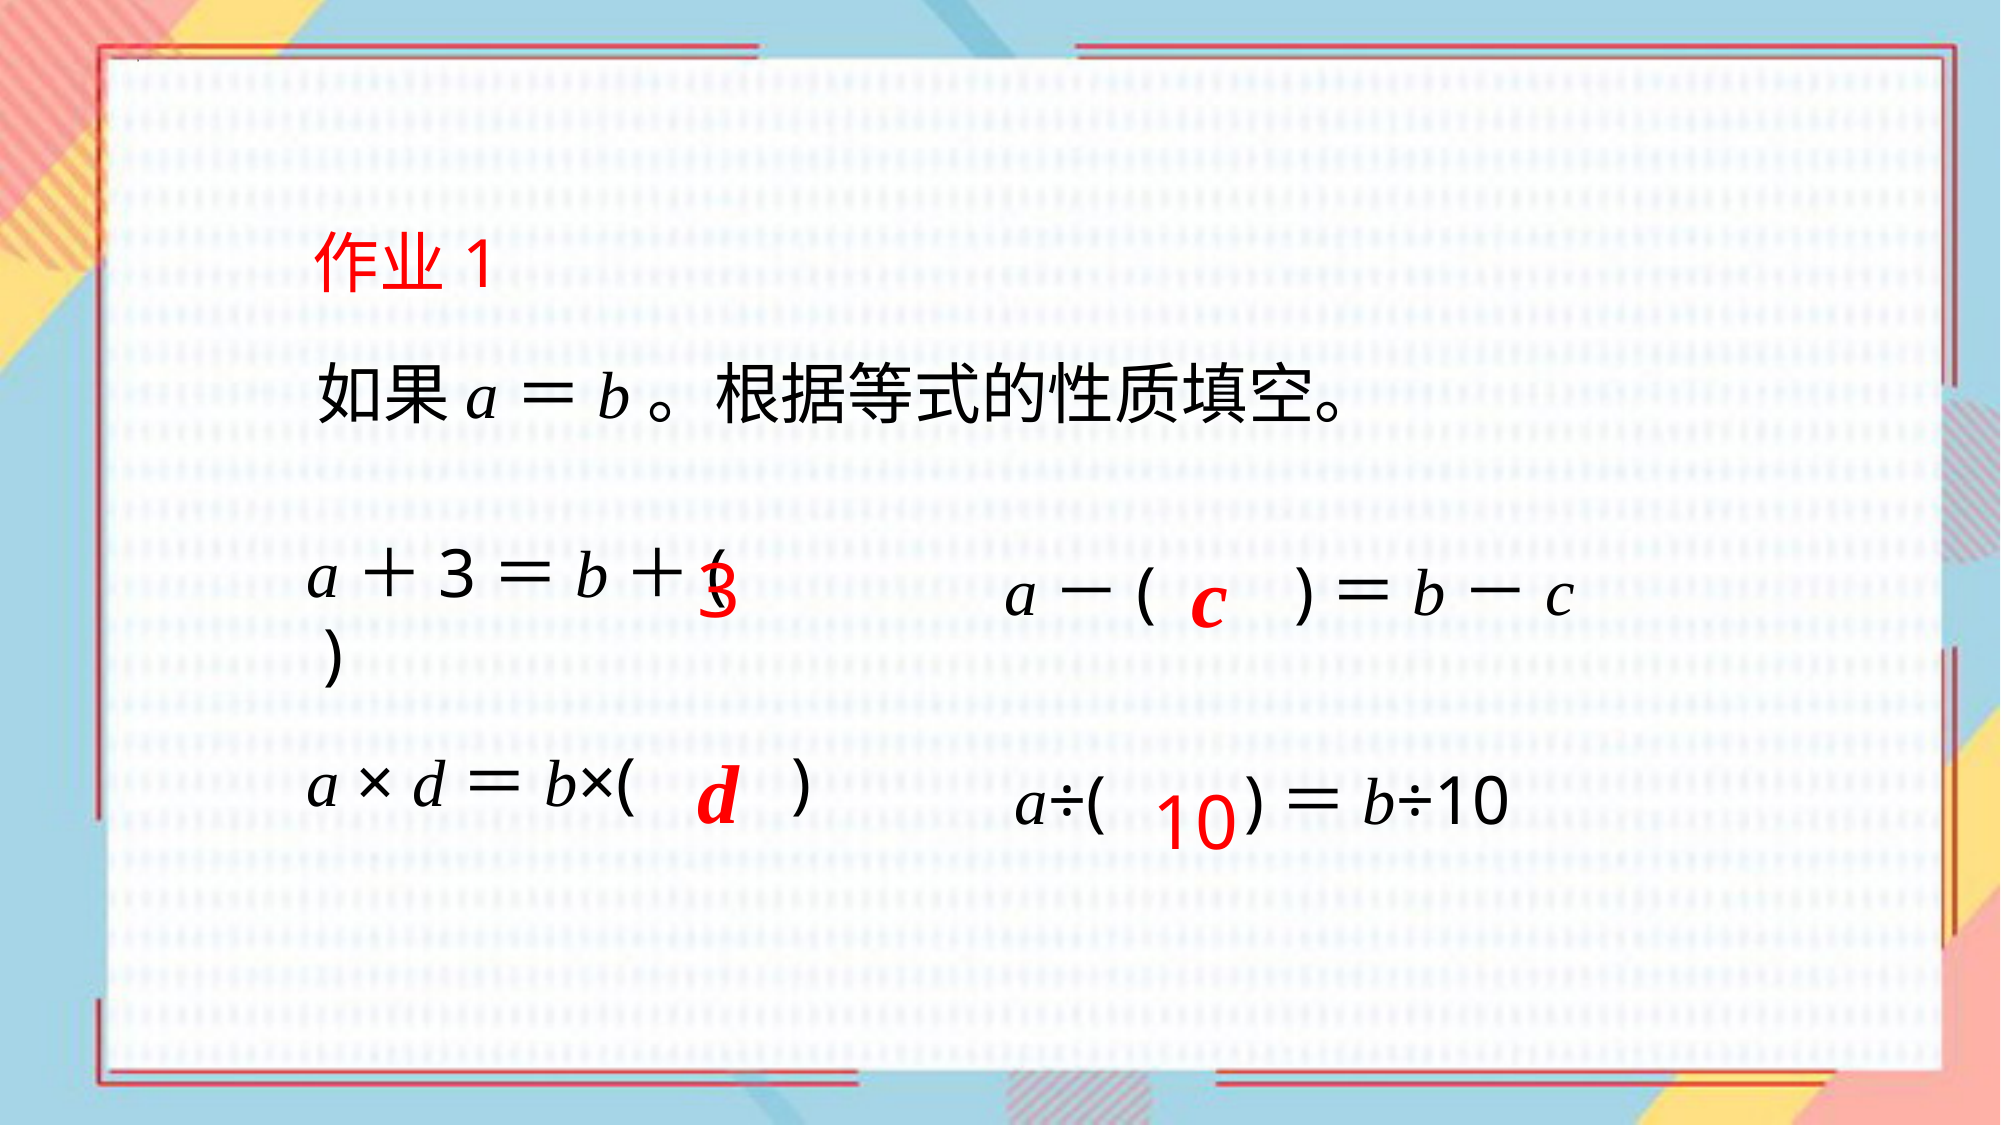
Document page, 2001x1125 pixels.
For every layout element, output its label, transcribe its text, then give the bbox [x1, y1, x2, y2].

text_box 10 [1137, 722, 1303, 873]
text_box c [1176, 486, 1259, 652]
text_box d [683, 683, 766, 848]
text_box a × d＝b×( ) [766, 732, 868, 828]
text_box a＋3＝b＋( ) [291, 523, 868, 699]
text_box a × d＝b×( ) [291, 732, 683, 828]
text_box a－( )＝b－c [1259, 541, 1646, 636]
text_box a÷( )＝b÷10 [999, 750, 1137, 846]
text_box 如果a＝b。根据等式的性质填空。 [301, 304, 1364, 440]
text_box a÷( )＝b÷10 [1303, 750, 1617, 846]
text_box a－( )＝b－c [989, 541, 1176, 636]
text_box 作业1 [297, 213, 536, 308]
picture [0, 0, 2001, 1125]
text_box 3 [683, 490, 766, 641]
